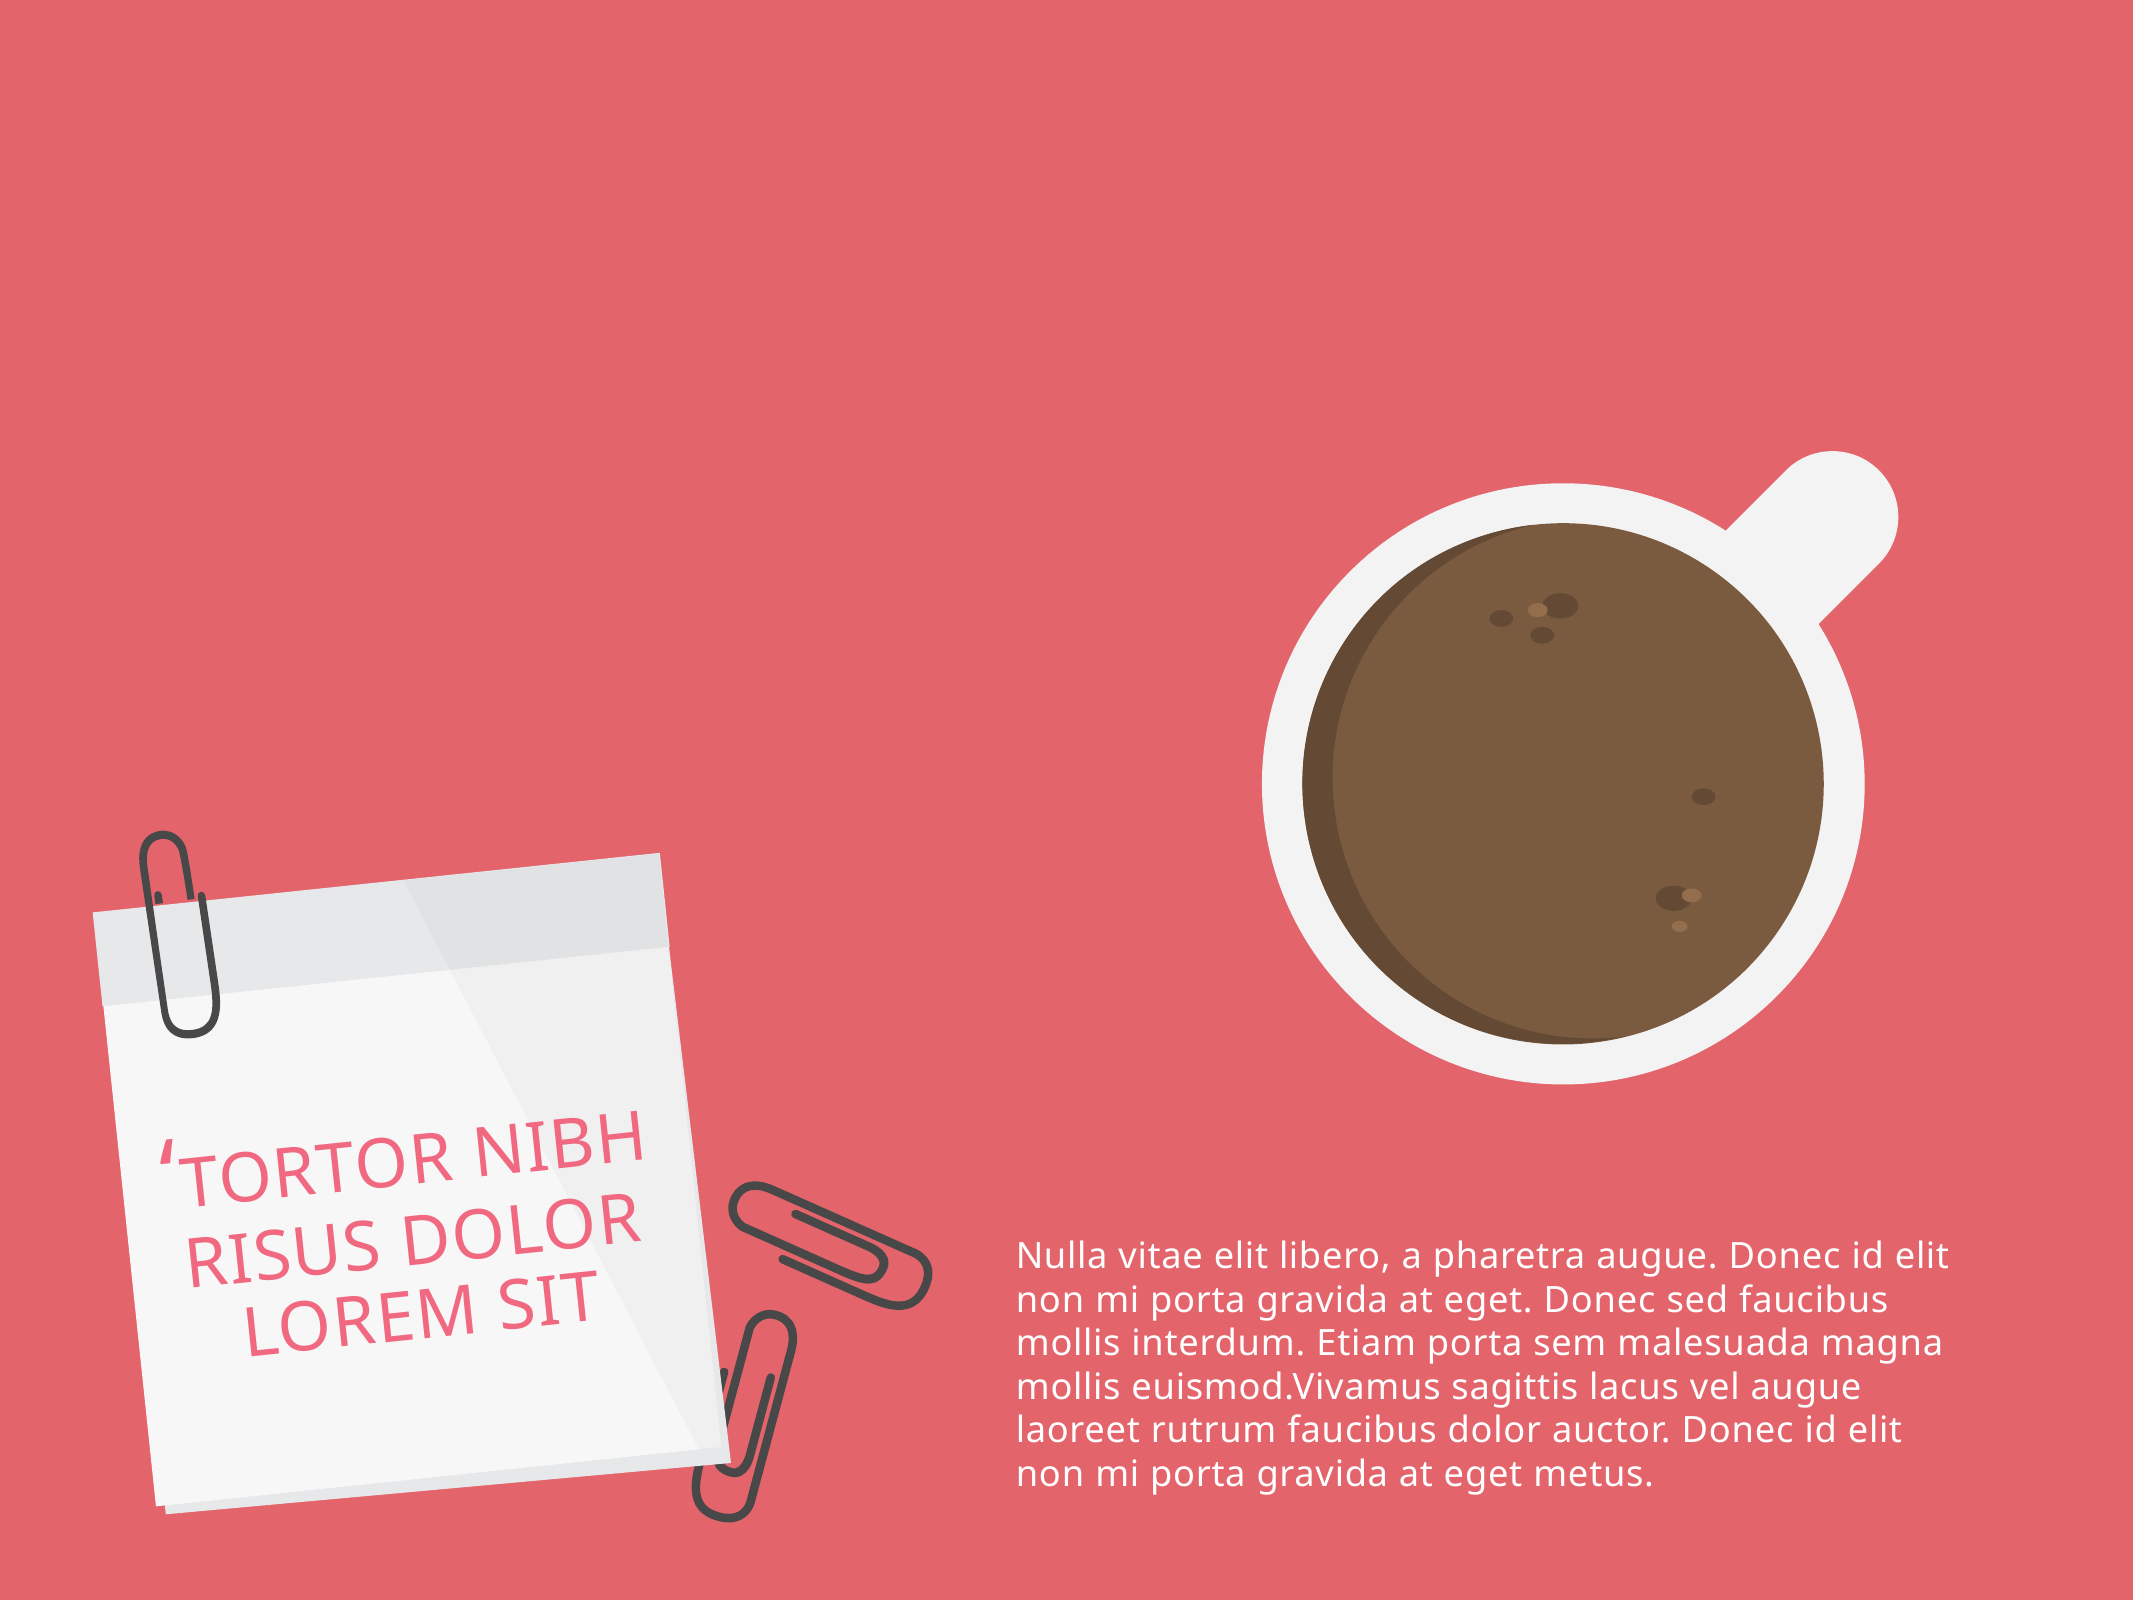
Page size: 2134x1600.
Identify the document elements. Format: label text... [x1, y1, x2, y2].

text_box ‘Tortor Nibh Risus Dolor Lorem Sit [136, 1037, 688, 1417]
text_box Nulla vitae elit libero, a pharetra augue. Donec id elit non mi porta gravida at eget. Donec sed faucibus mollis interdum. Etiam porta sem malesuada magna mollis euismod.Vivamus sagittis lacus vel augue laoreet rutrum faucibus dolor auctor. Donec id elit non mi porta gravida at eget metus. [1007, 1211, 1965, 1503]
